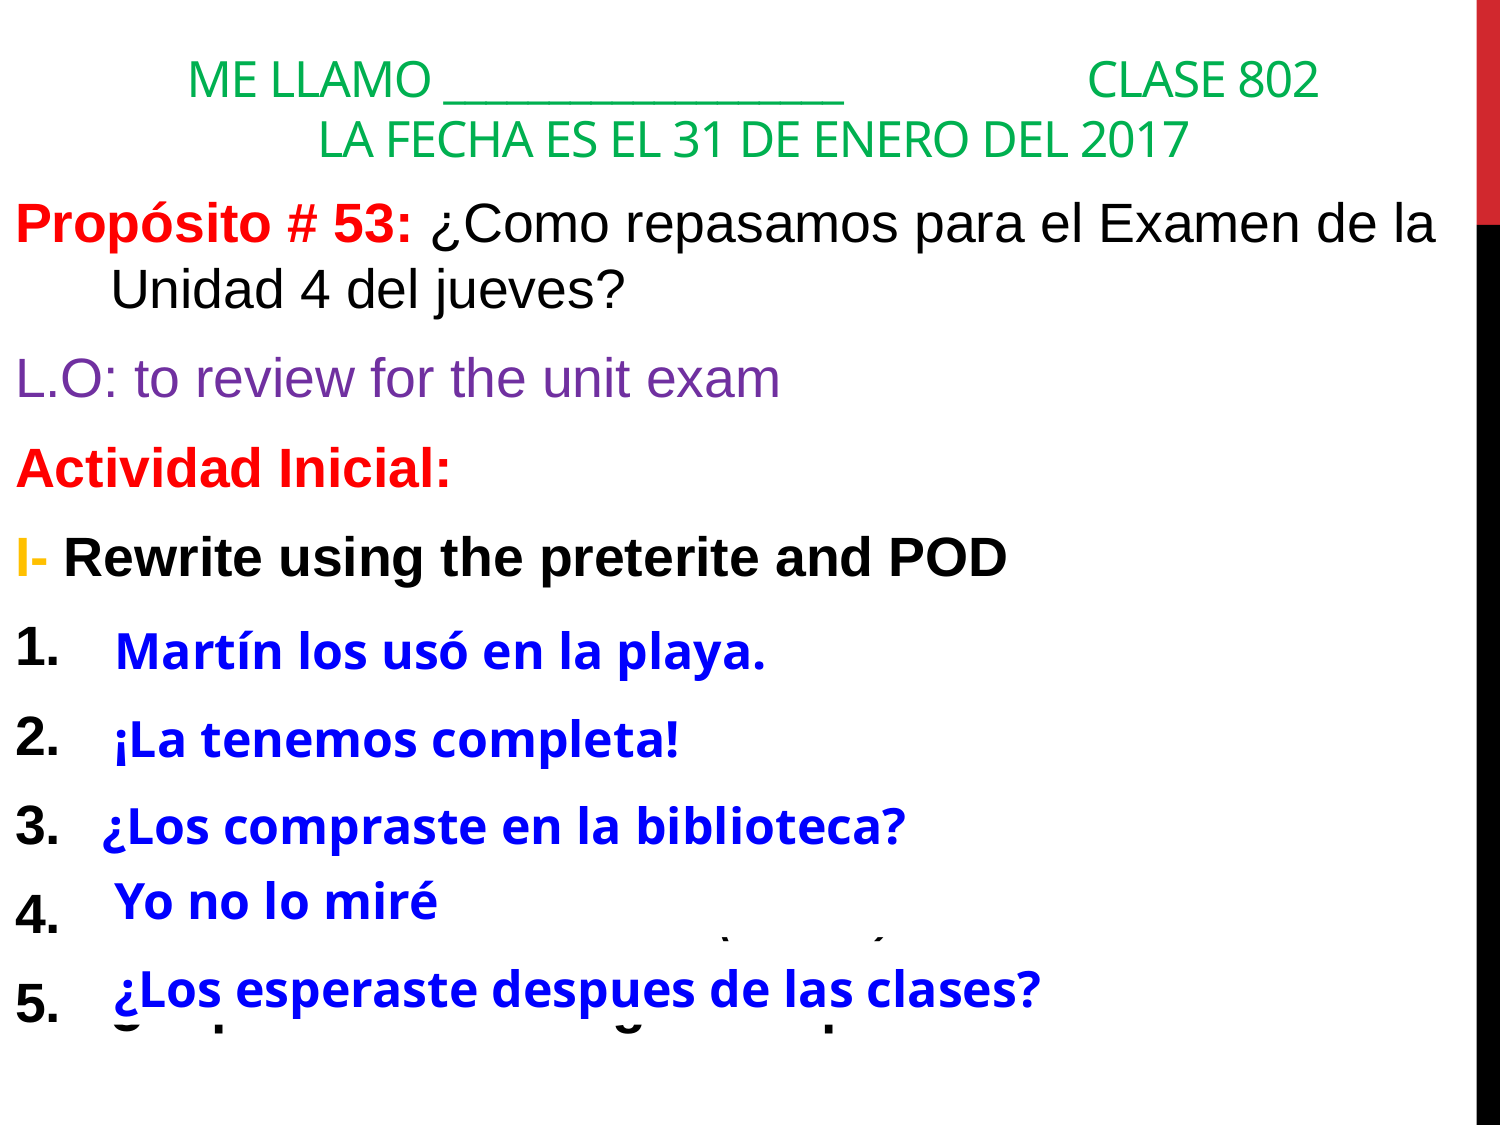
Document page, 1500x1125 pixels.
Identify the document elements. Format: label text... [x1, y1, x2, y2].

text_box Yo no lo miré [99, 862, 1375, 938]
text_box ¿Los esperaste despues de las clases? [99, 949, 1375, 1025]
title Me llamo ___________________ Clase 802 La fecha es el 31 de ENero del 2017 [3, 0, 1500, 175]
text_box ¿Los compraste en la biblioteca? [87, 787, 1363, 863]
text_box ¡La tenemos completa! [99, 699, 1375, 775]
text_box Martín los usó en la playa. [99, 612, 1375, 688]
list Propósito # 53: ¿Como repasamos para el Examen de la Unidad 4 del jueves? L.O: to review for the unit exam Actividad Inicial: I- Rewrite using the preterite and POD Martin usa los anteojos de sol en la playa. ¡Tenemos la tarea completa! ¿Compras libros en la biblioteca? Yo no miro el noticiero (tv news). ¿Esperas a tus amigos después de las clases? [0, 179, 1500, 1050]
